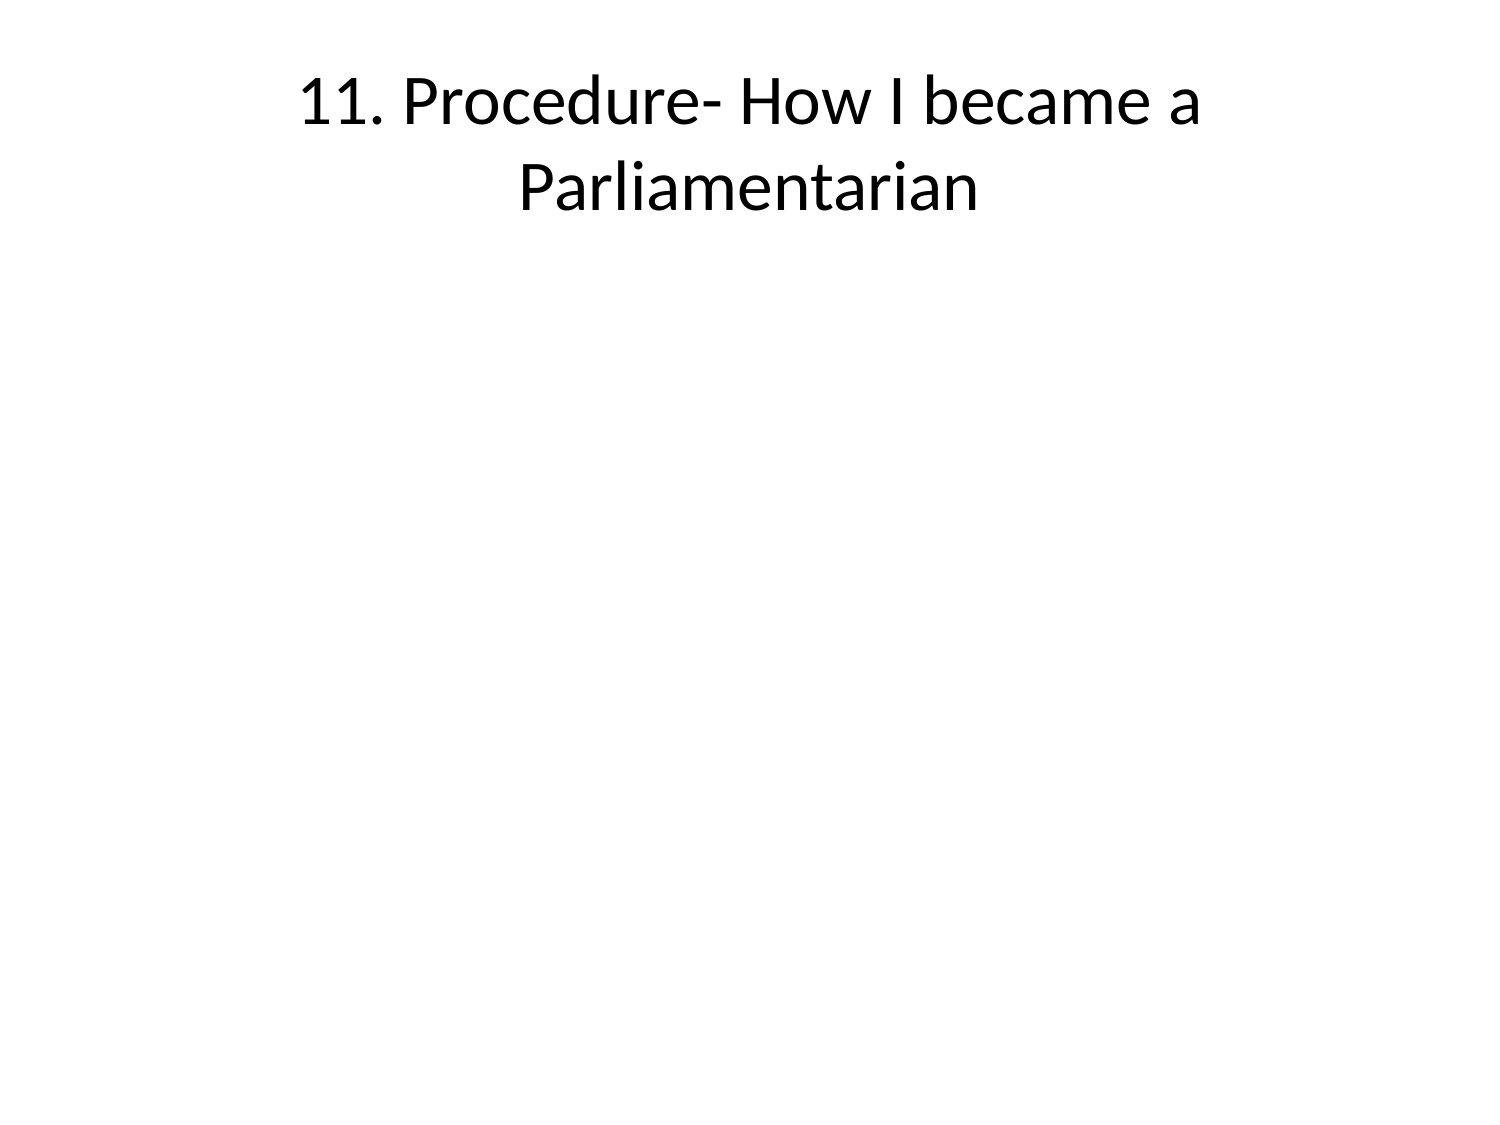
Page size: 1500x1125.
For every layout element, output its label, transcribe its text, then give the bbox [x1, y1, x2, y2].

title 11. Procedure- How I became a Parliamentarian [75, 45, 1425, 233]
